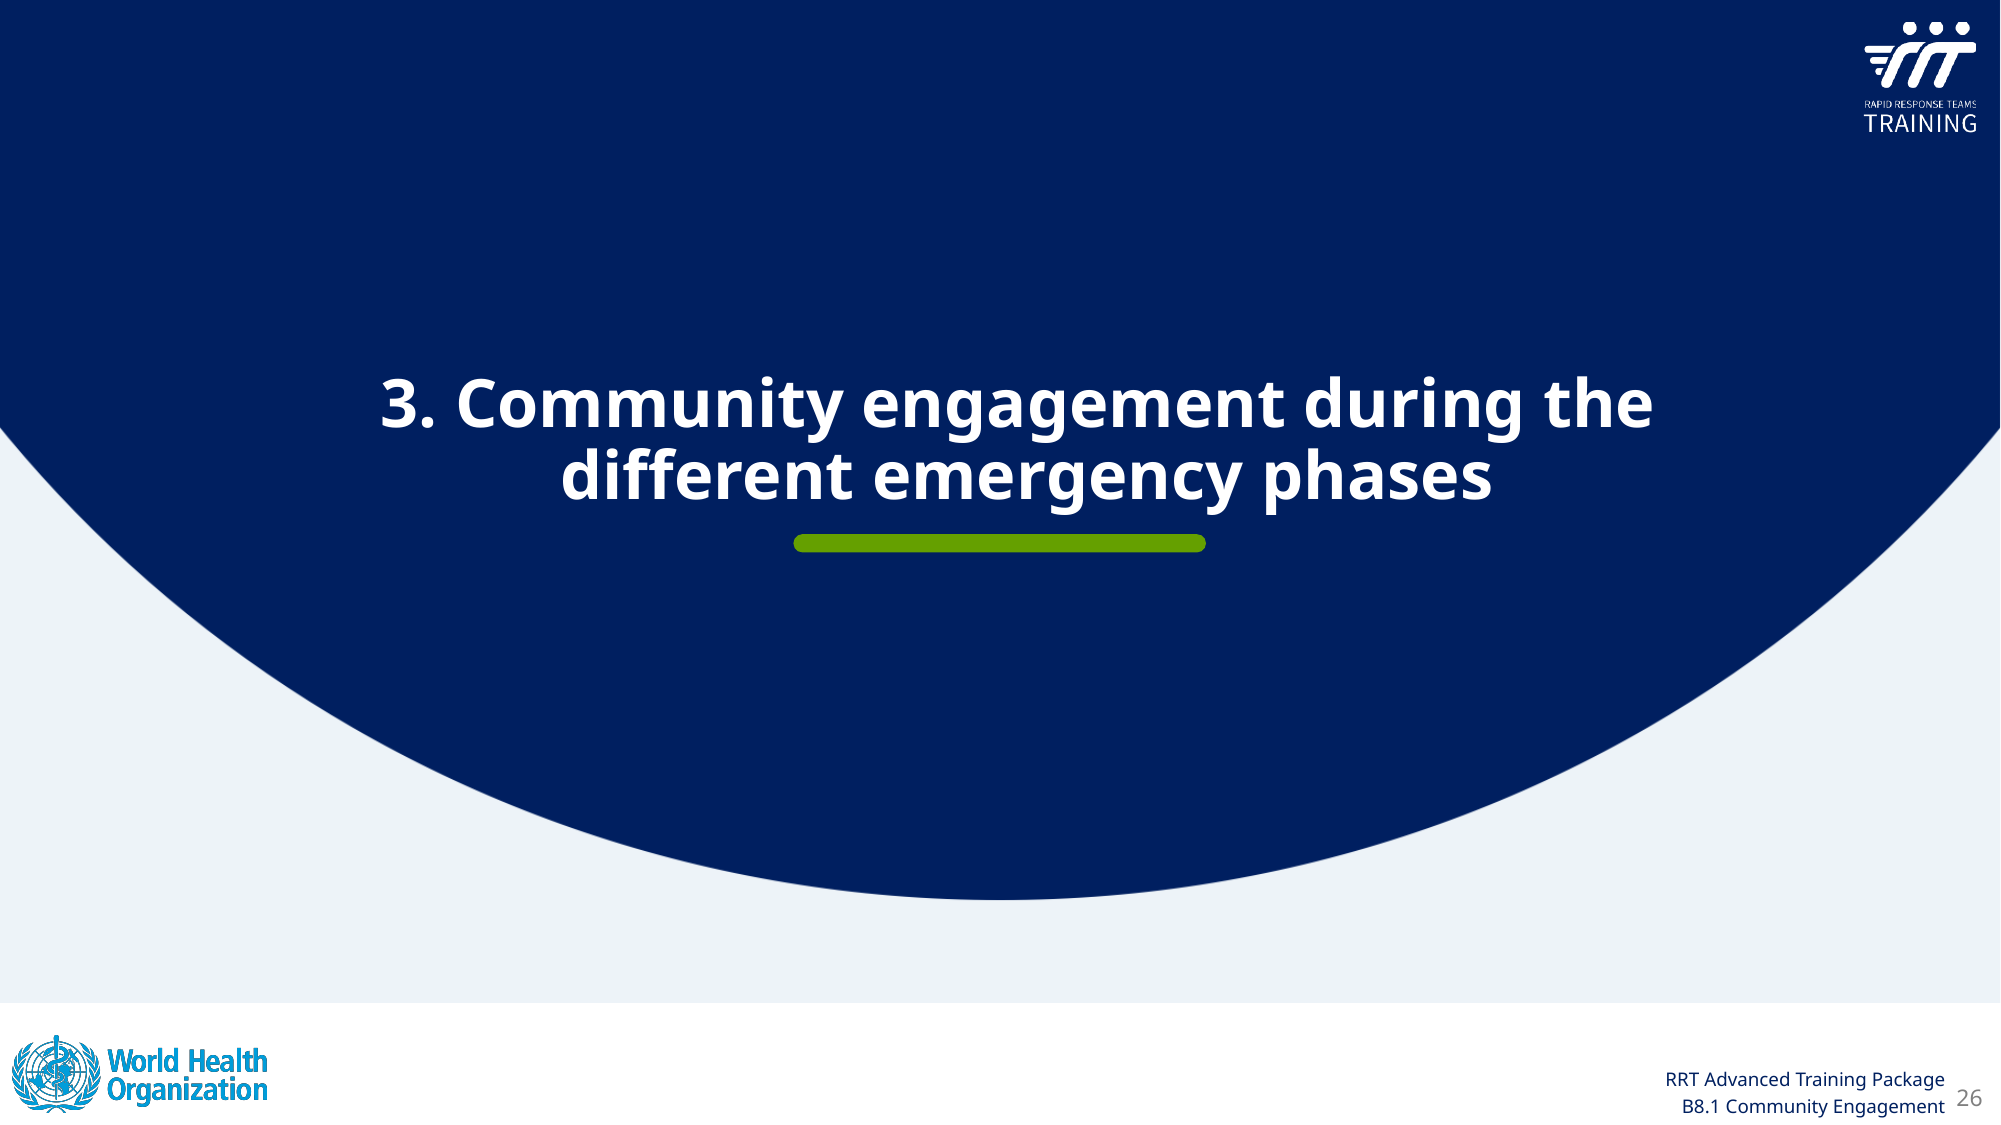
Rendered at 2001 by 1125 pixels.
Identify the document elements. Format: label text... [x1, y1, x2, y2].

picture [0, 0, 2001, 1003]
text_box 3. Community engagement during the different emergency phases [96, 253, 1958, 631]
picture [12, 1035, 54, 1068]
picture [59, 1035, 267, 1113]
picture [24, 1054, 36, 1087]
picture [22, 1062, 26, 1077]
picture [34, 1054, 43, 1078]
picture [36, 1088, 78, 1105]
picture [40, 1062, 47, 1070]
picture [46, 1056, 54, 1062]
picture [30, 1083, 37, 1091]
picture [12, 1083, 48, 1113]
picture [71, 1053, 90, 1091]
picture [50, 1108, 62, 1113]
